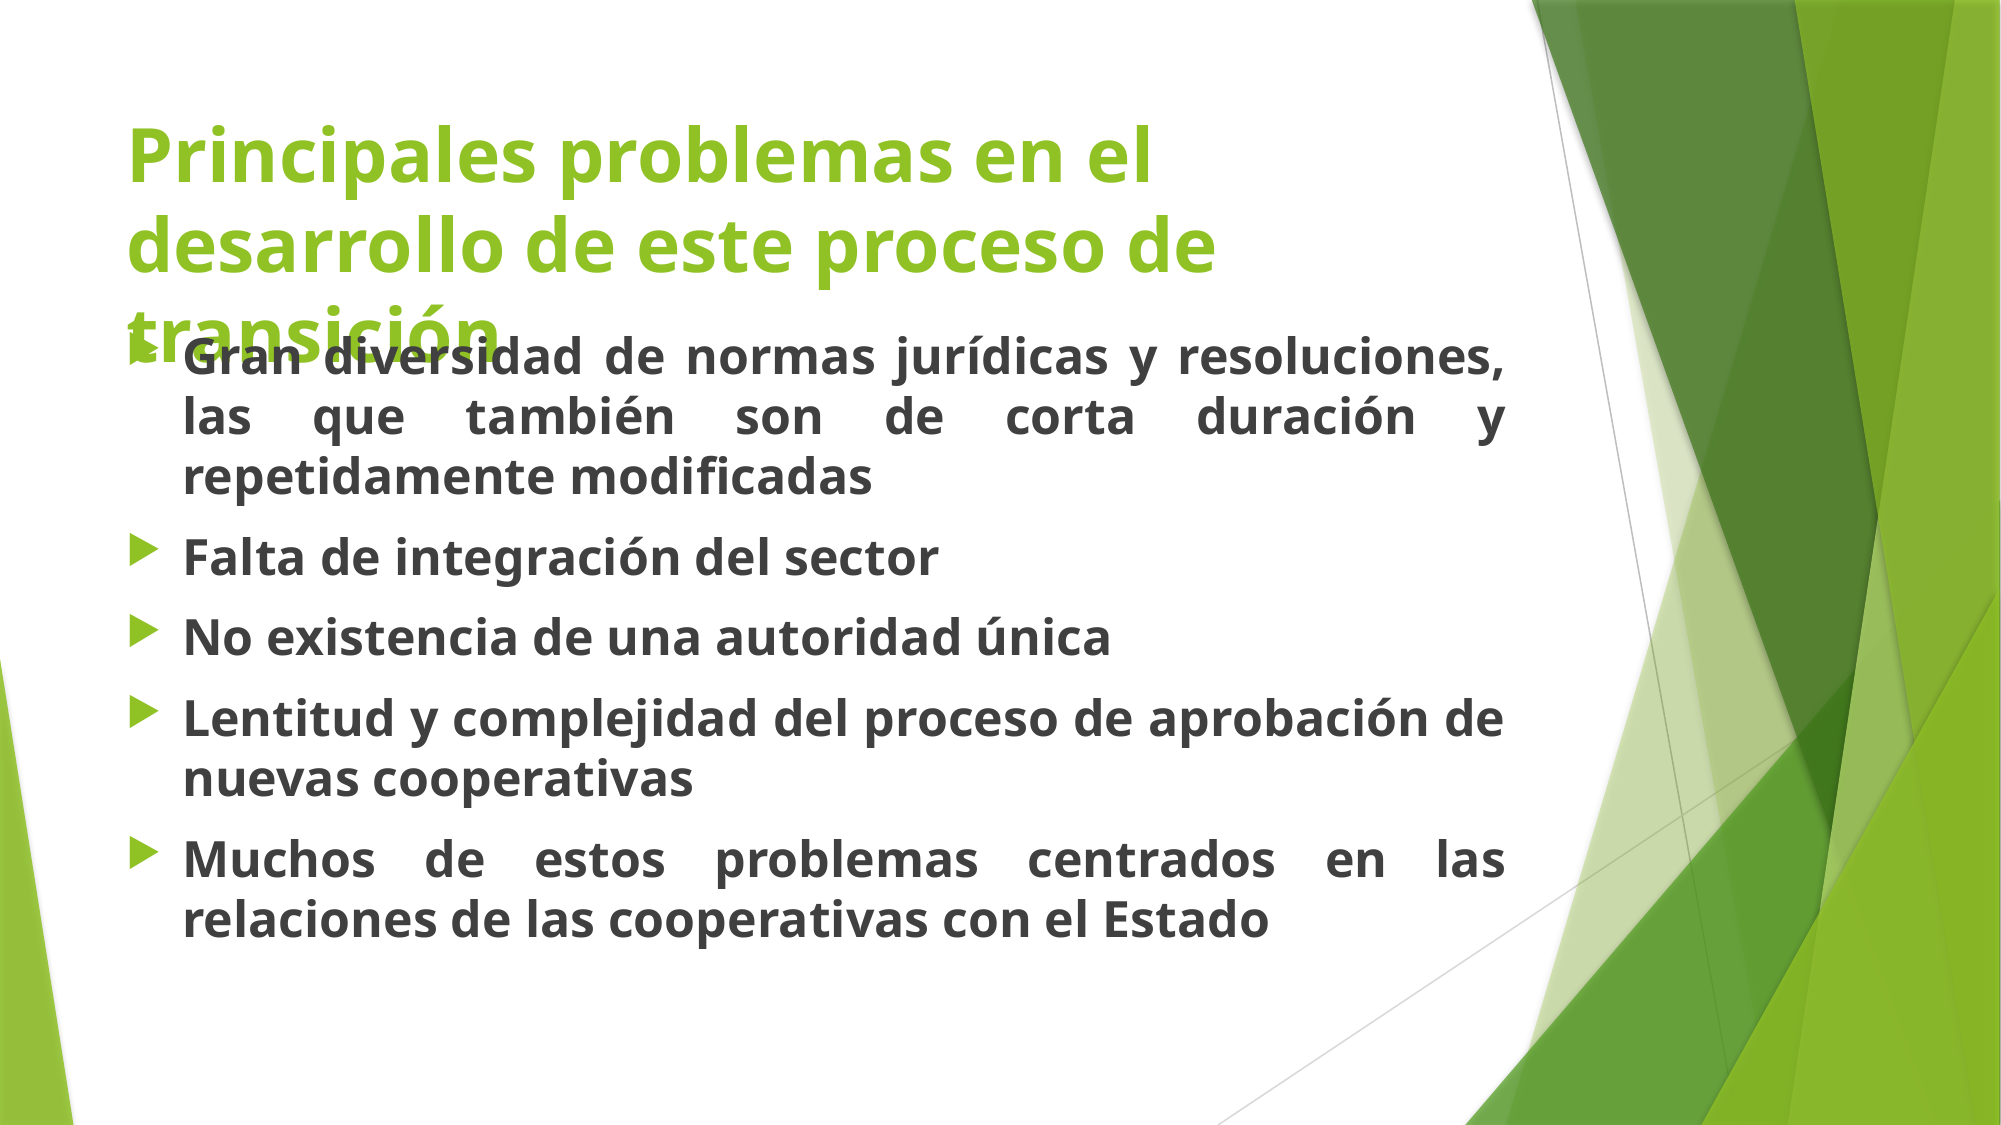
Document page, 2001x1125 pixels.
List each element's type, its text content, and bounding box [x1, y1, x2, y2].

list Gran diversidad de normas jurídicas y resoluciones, las que también son de corta duración y repetidamente modificadas Falta de integración del sector No existencia de una autoridad única Lentitud y complejidad del proceso de aprobación de nuevas cooperativas Muchos de estos problemas centrados en las relaciones de las cooperativas con el Estado [111, 316, 1522, 991]
title Principales problemas en el desarrollo de este proceso de transición [111, 99, 1522, 316]
